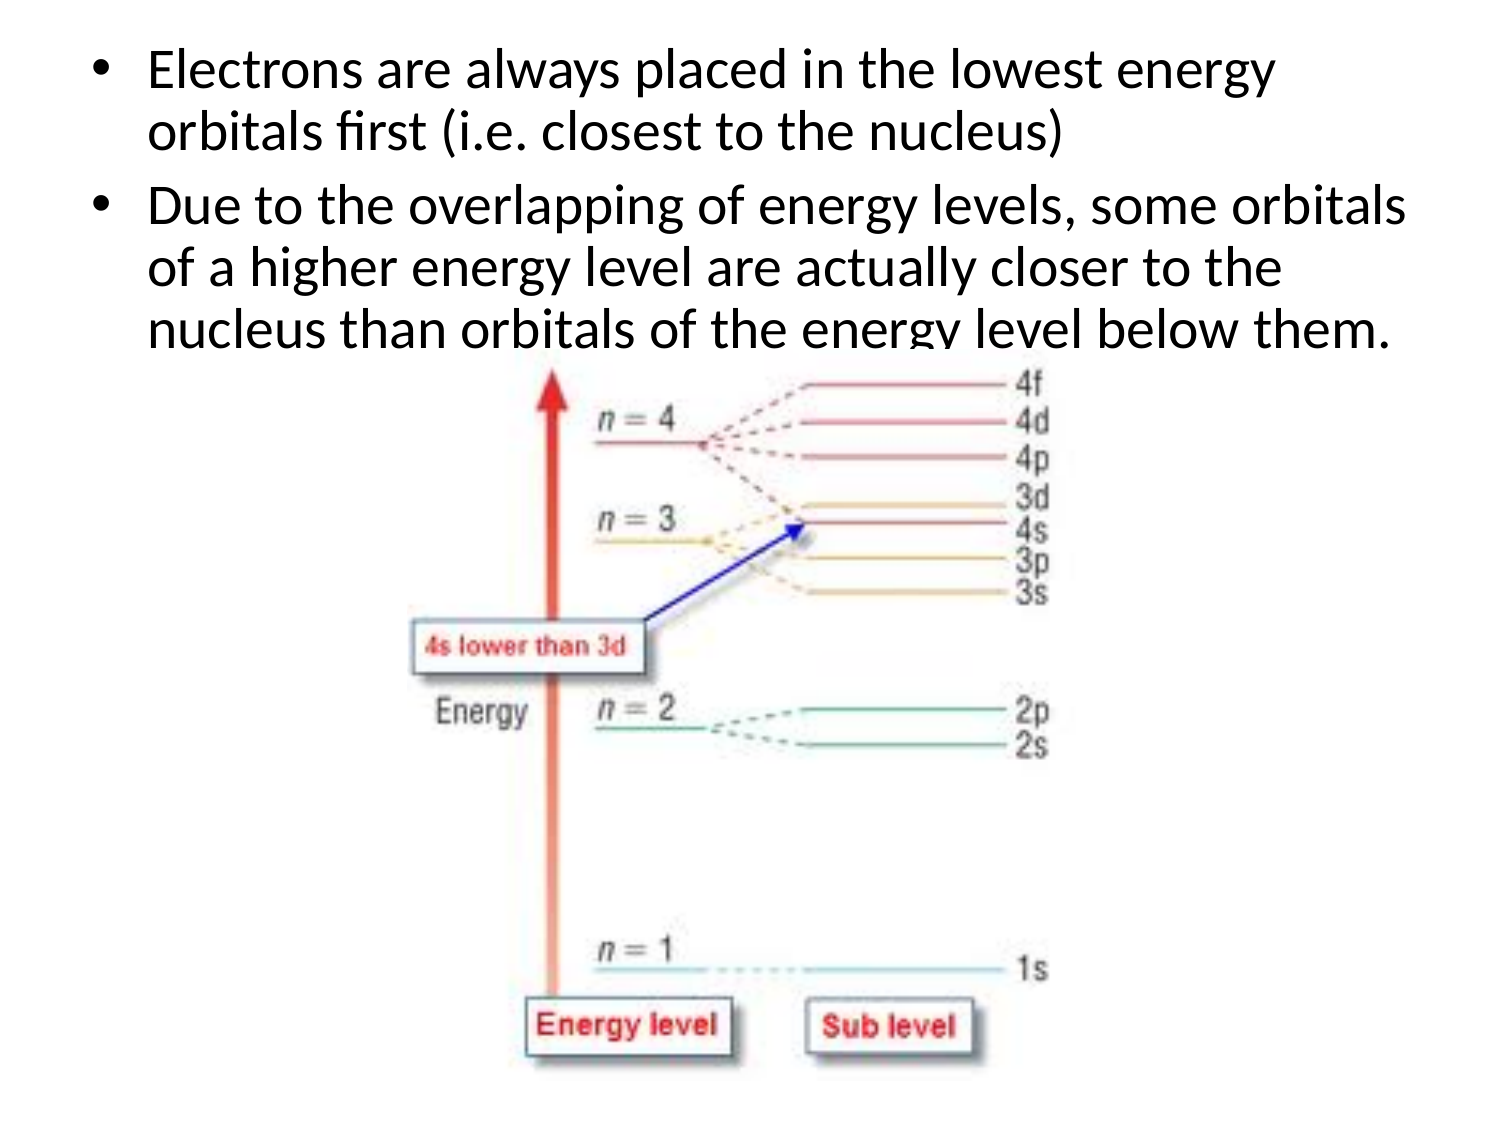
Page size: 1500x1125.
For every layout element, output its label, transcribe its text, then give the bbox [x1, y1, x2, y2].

picture [407, 349, 1117, 1082]
list Electrons are always placed in the lowest energy orbitals first (i.e. closest to the nucleus) Due to the overlapping of energy levels, some orbitals of a higher energy level are actually closer to the nucleus than orbitals of the energy level below them. [76, 30, 1428, 433]
